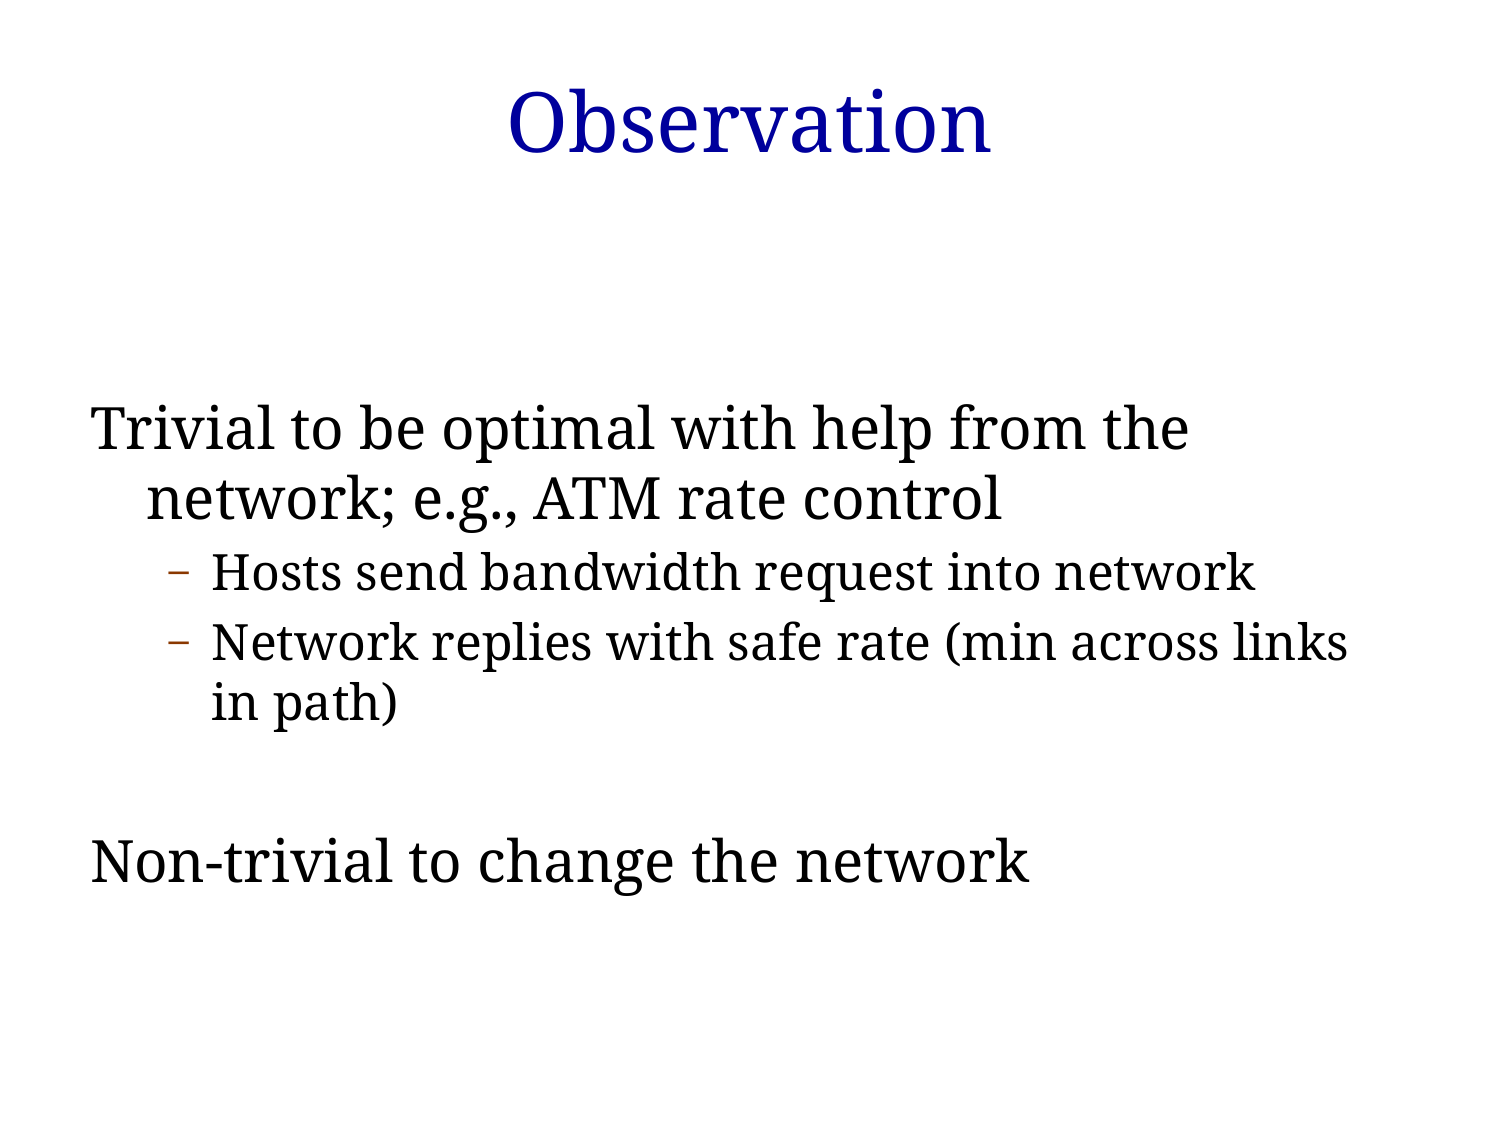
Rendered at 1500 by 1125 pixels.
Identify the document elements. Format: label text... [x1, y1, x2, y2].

list Trivial to be optimal with help from the network; e.g., ATM rate control Hosts send bandwidth request into network Network replies with safe rate (min across links in path) Non-trivial to change the network [74, 219, 1426, 963]
title Observation [74, 47, 1426, 191]
